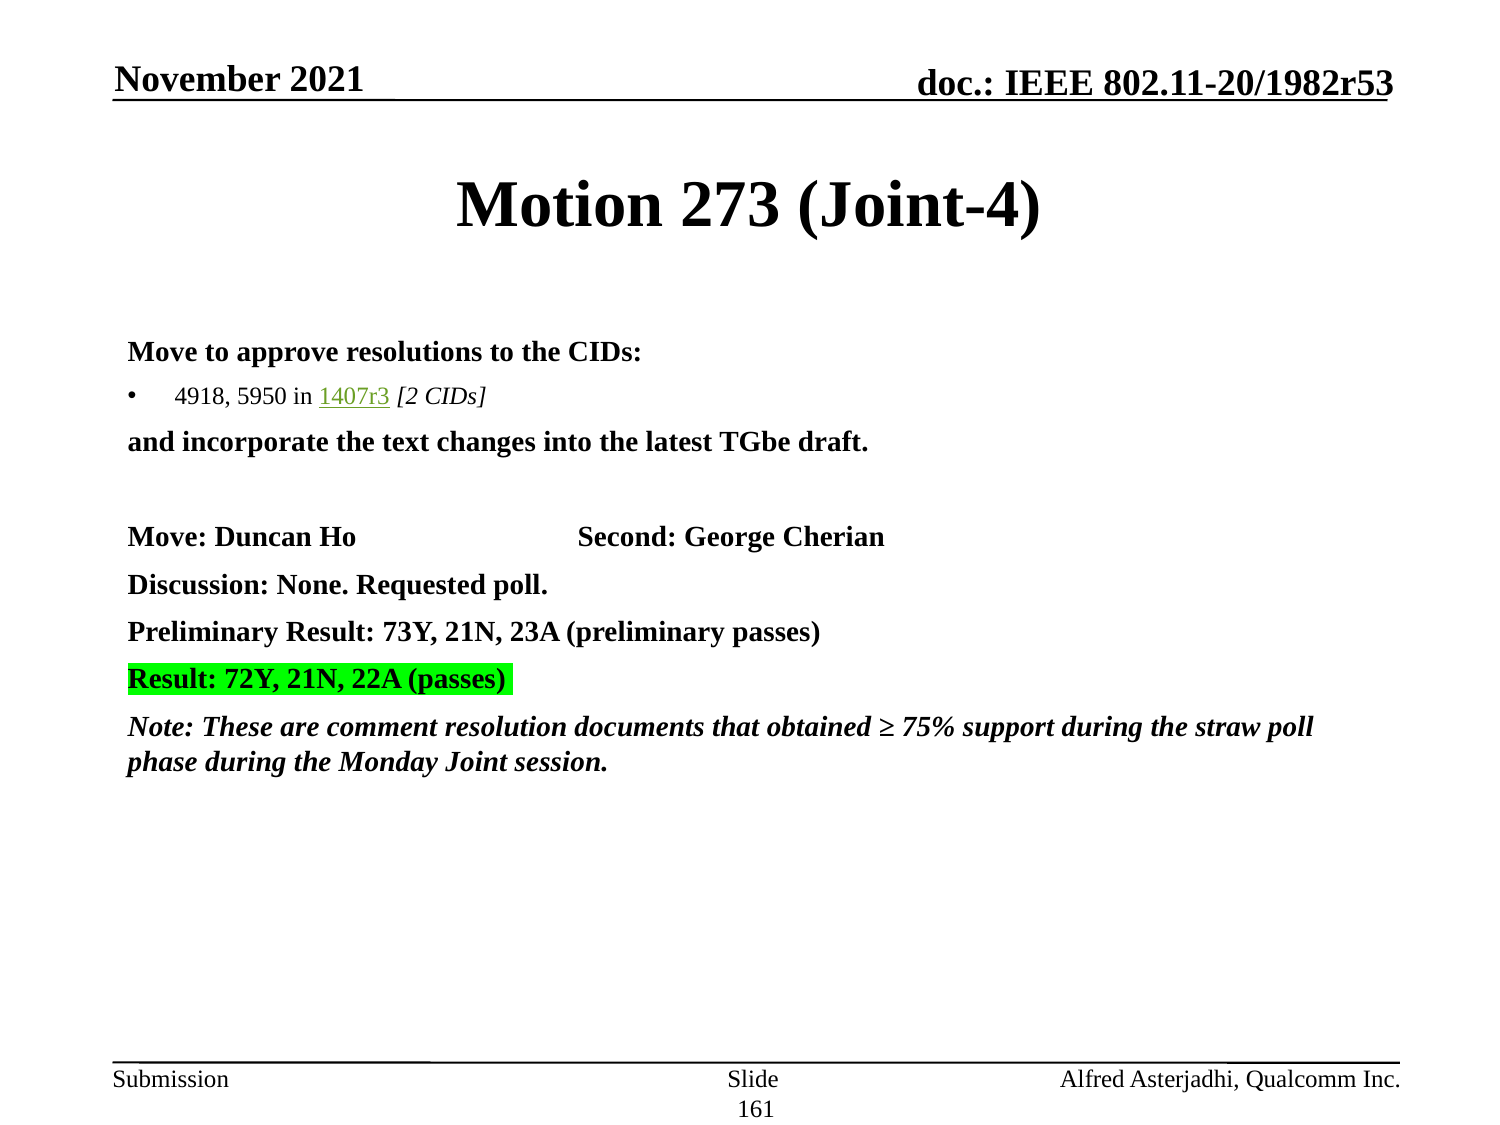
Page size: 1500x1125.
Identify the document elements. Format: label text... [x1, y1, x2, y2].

slide_number Slide 161 [712, 1061, 800, 1123]
list Move to approve resolutions to the CIDs: 4918, 5950 in 1407r3 [2 CIDs] and incorporate the text changes into the latest TGbe draft. Move: Duncan Ho Second: George Cherian Discussion: None. Requested poll. Preliminary Result: 73Y, 21N, 23A (preliminary passes) Result: 72Y, 21N, 22A (passes) Note: These are comment resolution documents that obtained ≥ 75% support during the straw poll phase during the Monday Joint session. [112, 324, 1388, 1063]
title Motion 273 (Joint-4) [112, 112, 1388, 288]
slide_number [114, 54, 423, 100]
footer Alfred Asterjadhi, Qualcomm Inc. [878, 1061, 1402, 1093]
